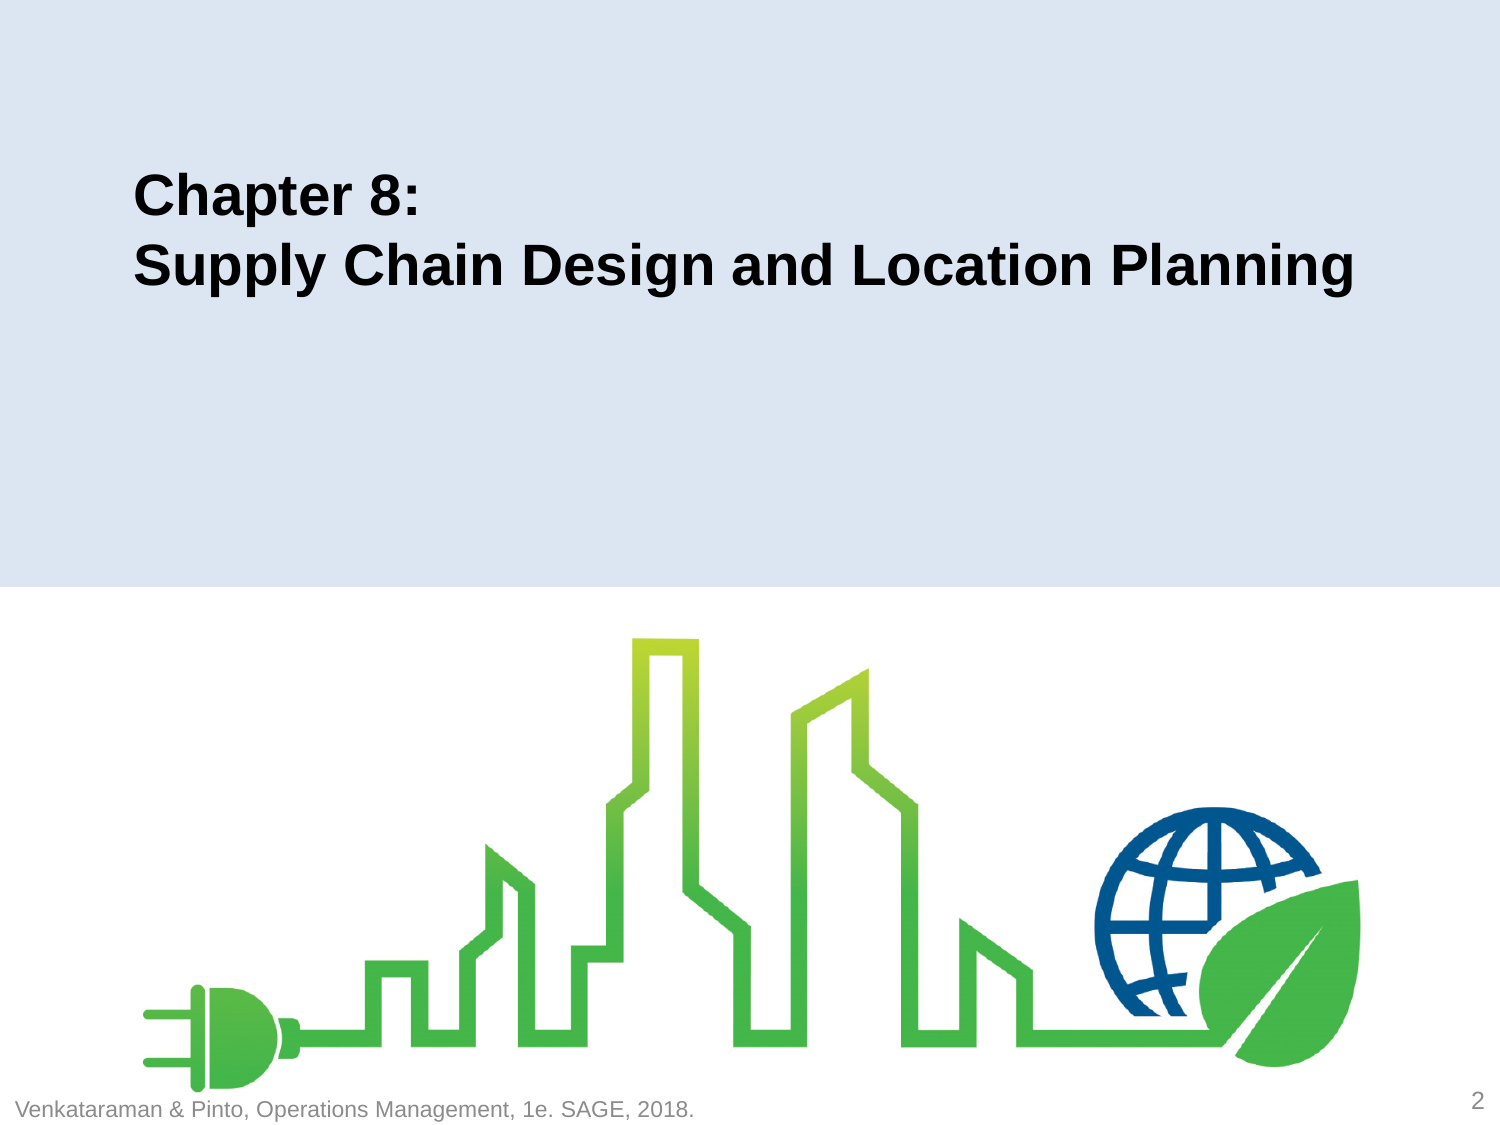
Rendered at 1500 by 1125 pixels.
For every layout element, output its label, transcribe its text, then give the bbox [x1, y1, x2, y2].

title Chapter 8: Supply Chain Design and Location Planning [118, 149, 1394, 374]
slide_number 2 [1425, 1069, 1500, 1125]
footer Venkataraman & Pinto, Operations Management, 1e. SAGE, 2018. [0, 1087, 1194, 1125]
picture [0, 587, 1500, 1125]
